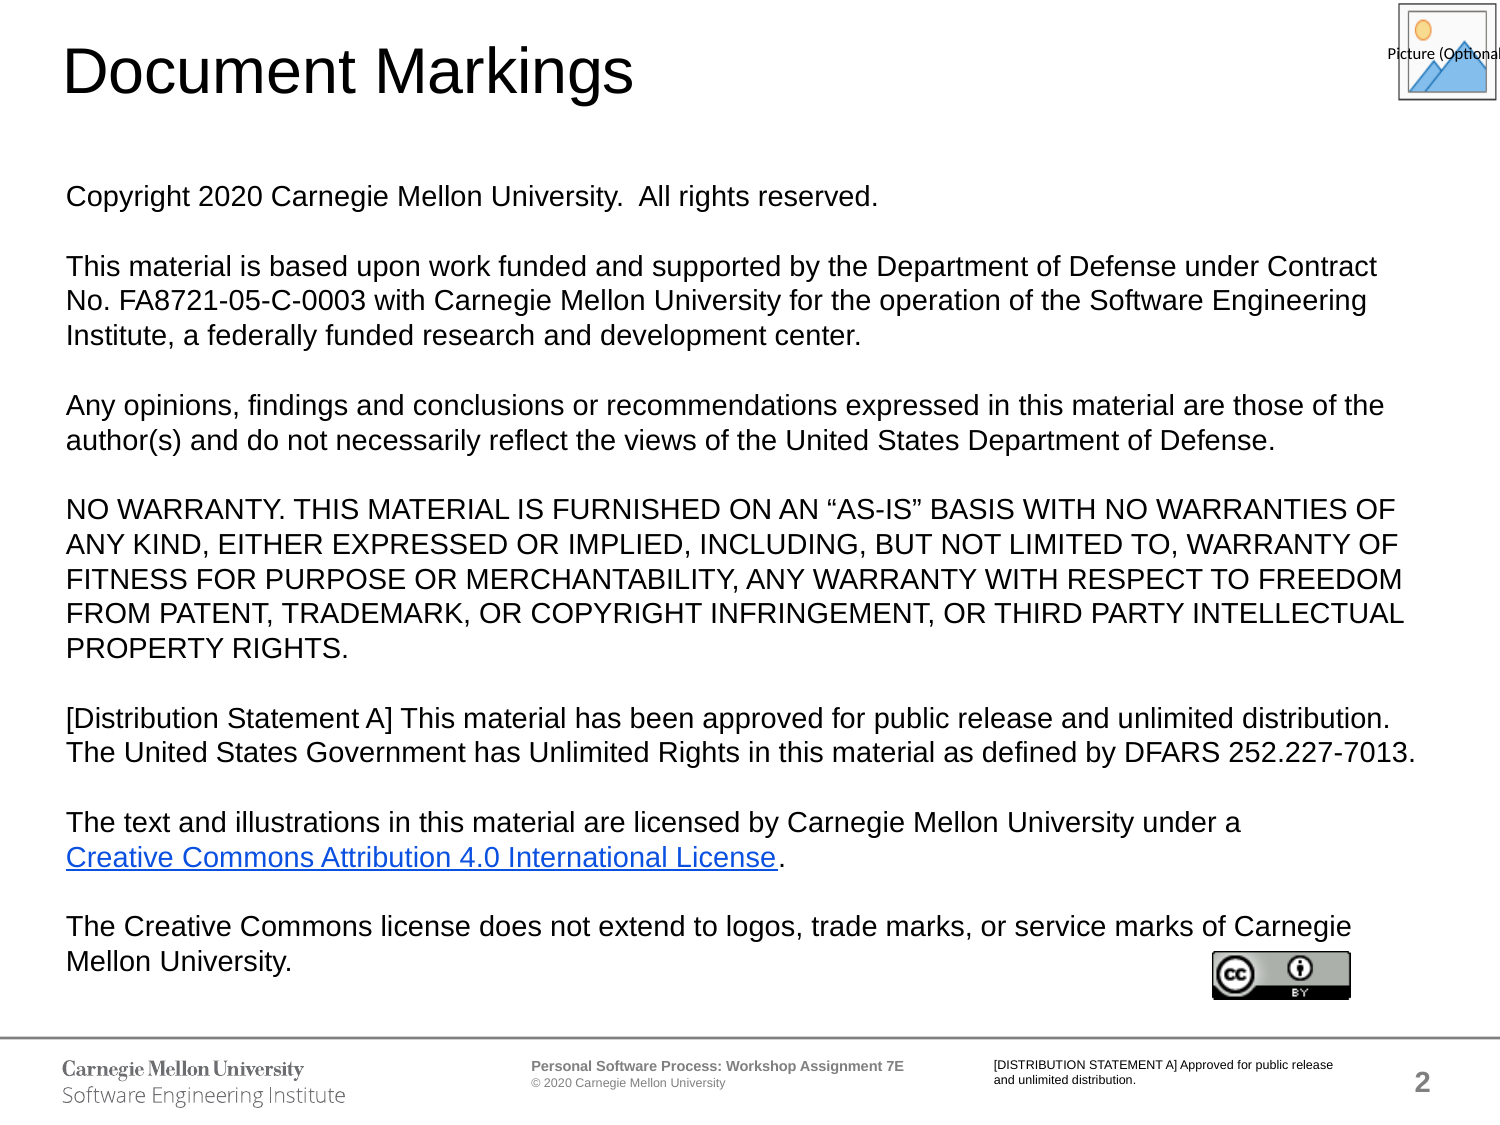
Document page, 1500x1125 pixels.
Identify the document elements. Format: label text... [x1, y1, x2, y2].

title Document Markings [62, 91, 1338, 182]
picture [1212, 951, 1351, 1000]
picture [1394, 0, 1500, 105]
text_box [0, 0, 1394, 91]
list Copyright 2020 Carnegie Mellon University. All rights reserved. This material is based upon work funded and supported by the Department of Defense under Contract No. FA8721-05-C-0003 with Carnegie Mellon University for the operation of the Software Engineering Institute, a federally funded research and development center. Any opinions, findings and conclusions or recommendations expressed in this material are those of the author(s) and do not necessarily reflect the views of the United States Department of Defense. NO WARRANTY. THIS MATERIAL IS FURNISHED ON AN “AS-IS” BASIS WITH NO WARRANTIES OF ANY KIND, EITHER EXPRESSED OR IMPLIED, INCLUDING, BUT NOT LIMITED TO, WARRANTY OF FITNESS FOR PURPOSE OR MERCHANTABILITY, ANY WARRANTY WITH RESPECT TO FREEDOM FROM PATENT, TRADEMARK, OR COPYRIGHT INFRINGEMENT, OR THIRD PARTY INTELLECTUAL PROPERTY RIGHTS. [Distribution Statement A] This material has been approved for public release and unlimited distribution. The United States Government has Unlimited Rights in this material as defined by DFARS 252.227-7013. The text and illustrations in this material are licensed by Carnegie Mellon University under a Creative Commons Attribution 4.0 International License. The Creative Commons license does not extend to logos, trade marks, or service marks of Carnegie Mellon University. [65, 177, 1431, 1000]
